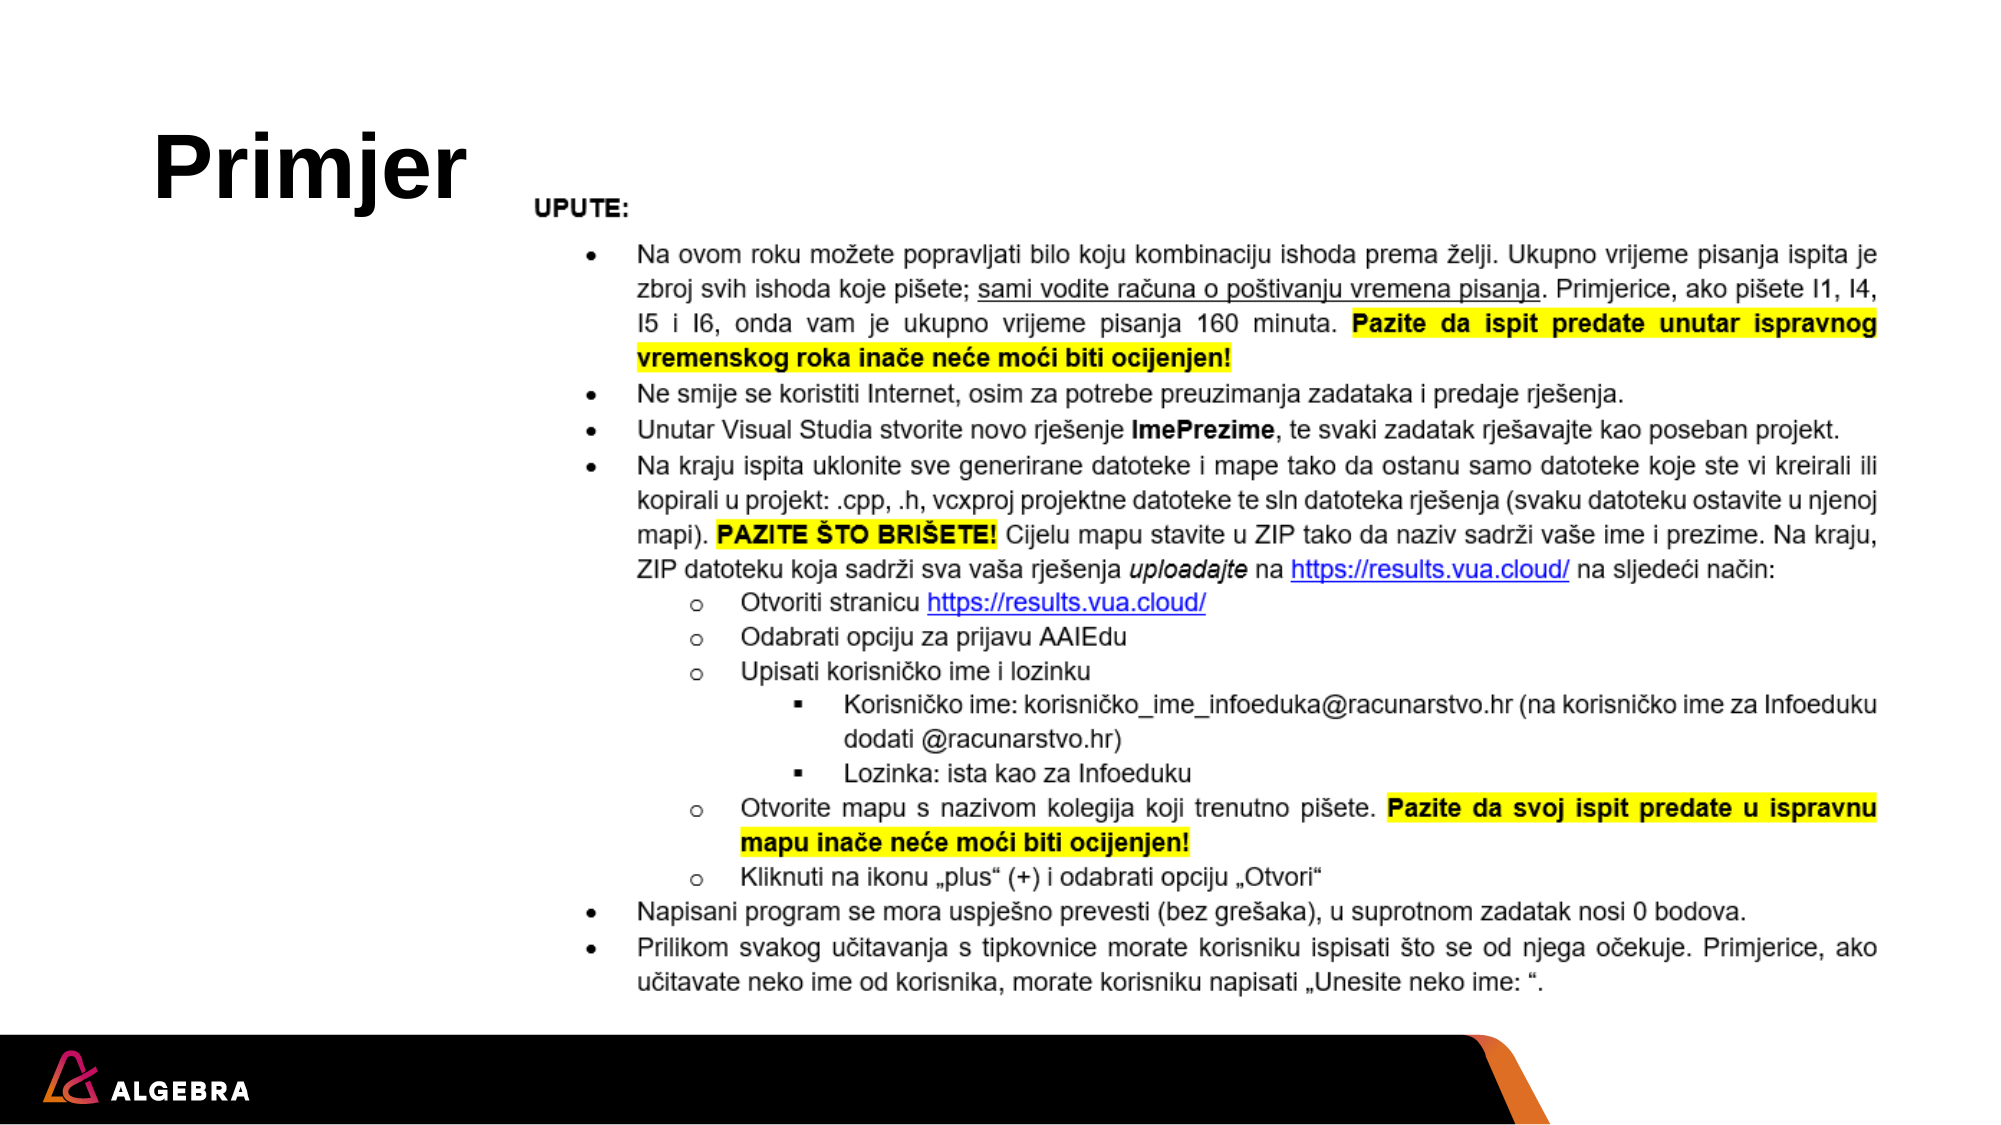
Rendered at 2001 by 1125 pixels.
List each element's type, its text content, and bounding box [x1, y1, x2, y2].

title Primjer [137, 59, 1863, 278]
picture [0, 1034, 1733, 1125]
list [518, 177, 1910, 1014]
